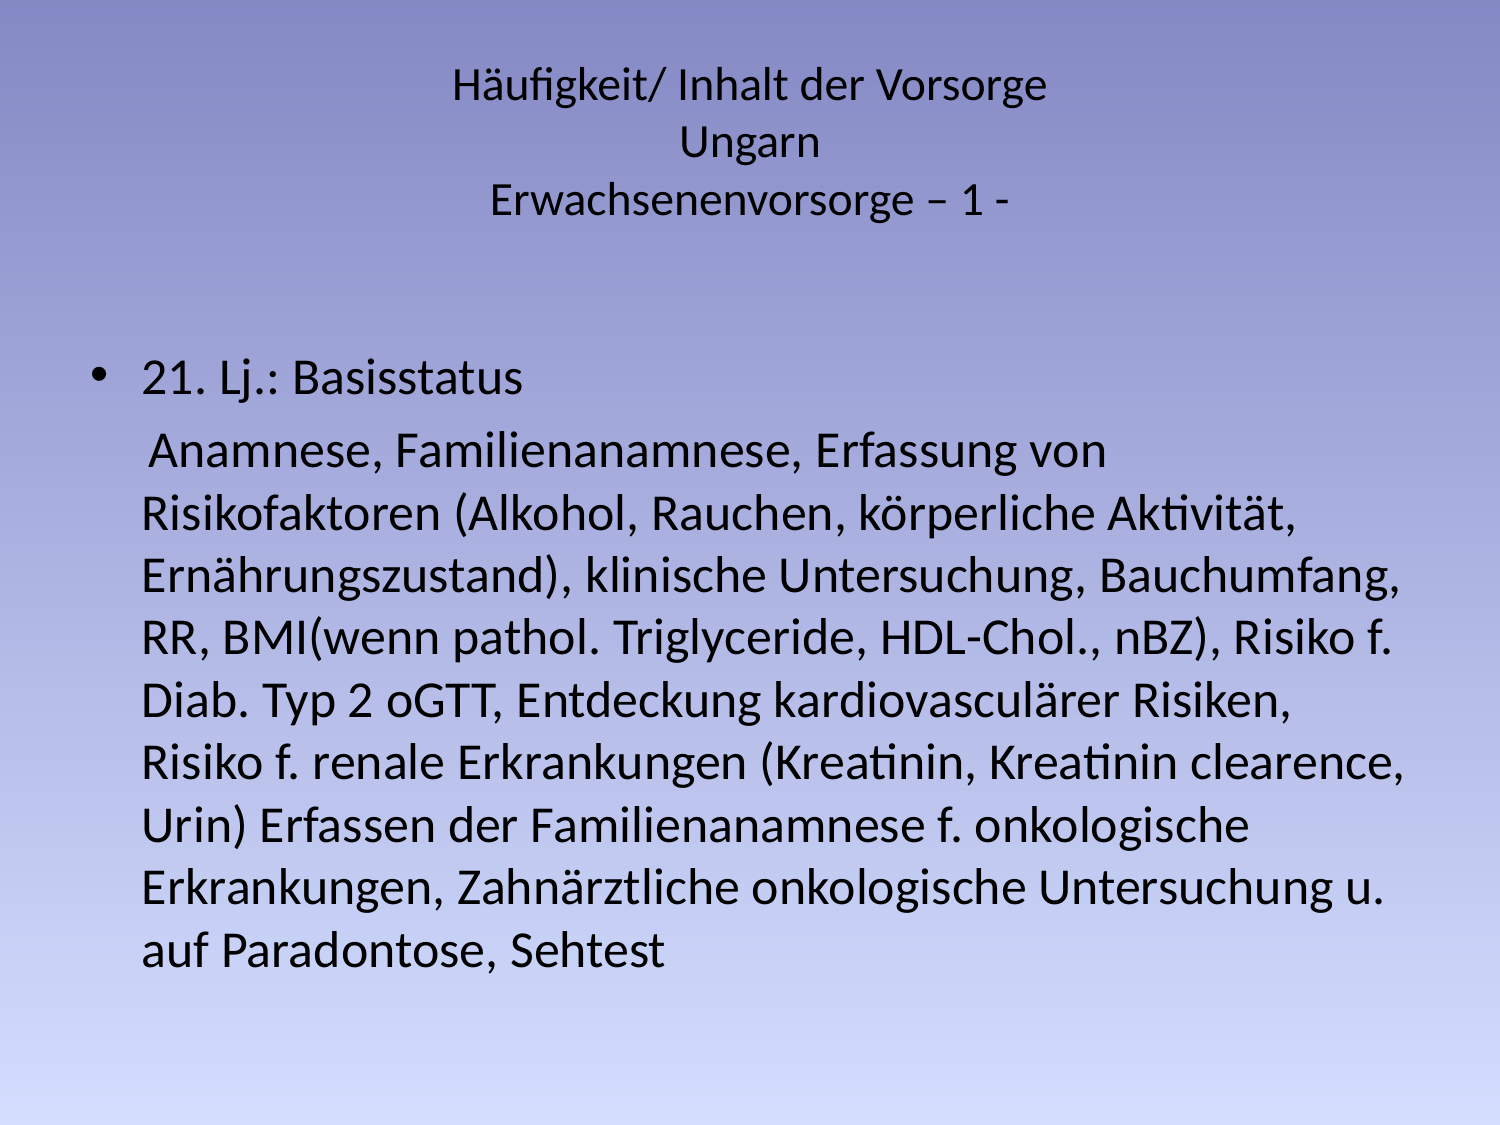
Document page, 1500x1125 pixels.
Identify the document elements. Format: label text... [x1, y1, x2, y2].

list 21. Lj.: Basisstatus Anamnese, Familienanamnese, Erfassung von Risikofaktoren (Alkohol, Rauchen, körperliche Aktivität, Ernährungszustand), klinische Untersuchung, Bauchumfang, RR, BMI(wenn pathol. Triglyceride, HDL-Chol., nBZ), Risiko f. Diab. Typ 2 oGTT, Entdeckung kardiovasculärer Risiken, Risiko f. renale Erkrankungen (Kreatinin, Kreatinin clearence, Urin) Erfassen der Familienanamnese f. onkologische Erkrankungen, Zahnärztliche onkologische Untersuchung u. auf Paradontose, Sehtest [75, 262, 1425, 1005]
title Häufigkeit/ Inhalt der Vorsorge Ungarn Erwachsenenvorsorge – 1 - [75, 45, 1425, 233]
